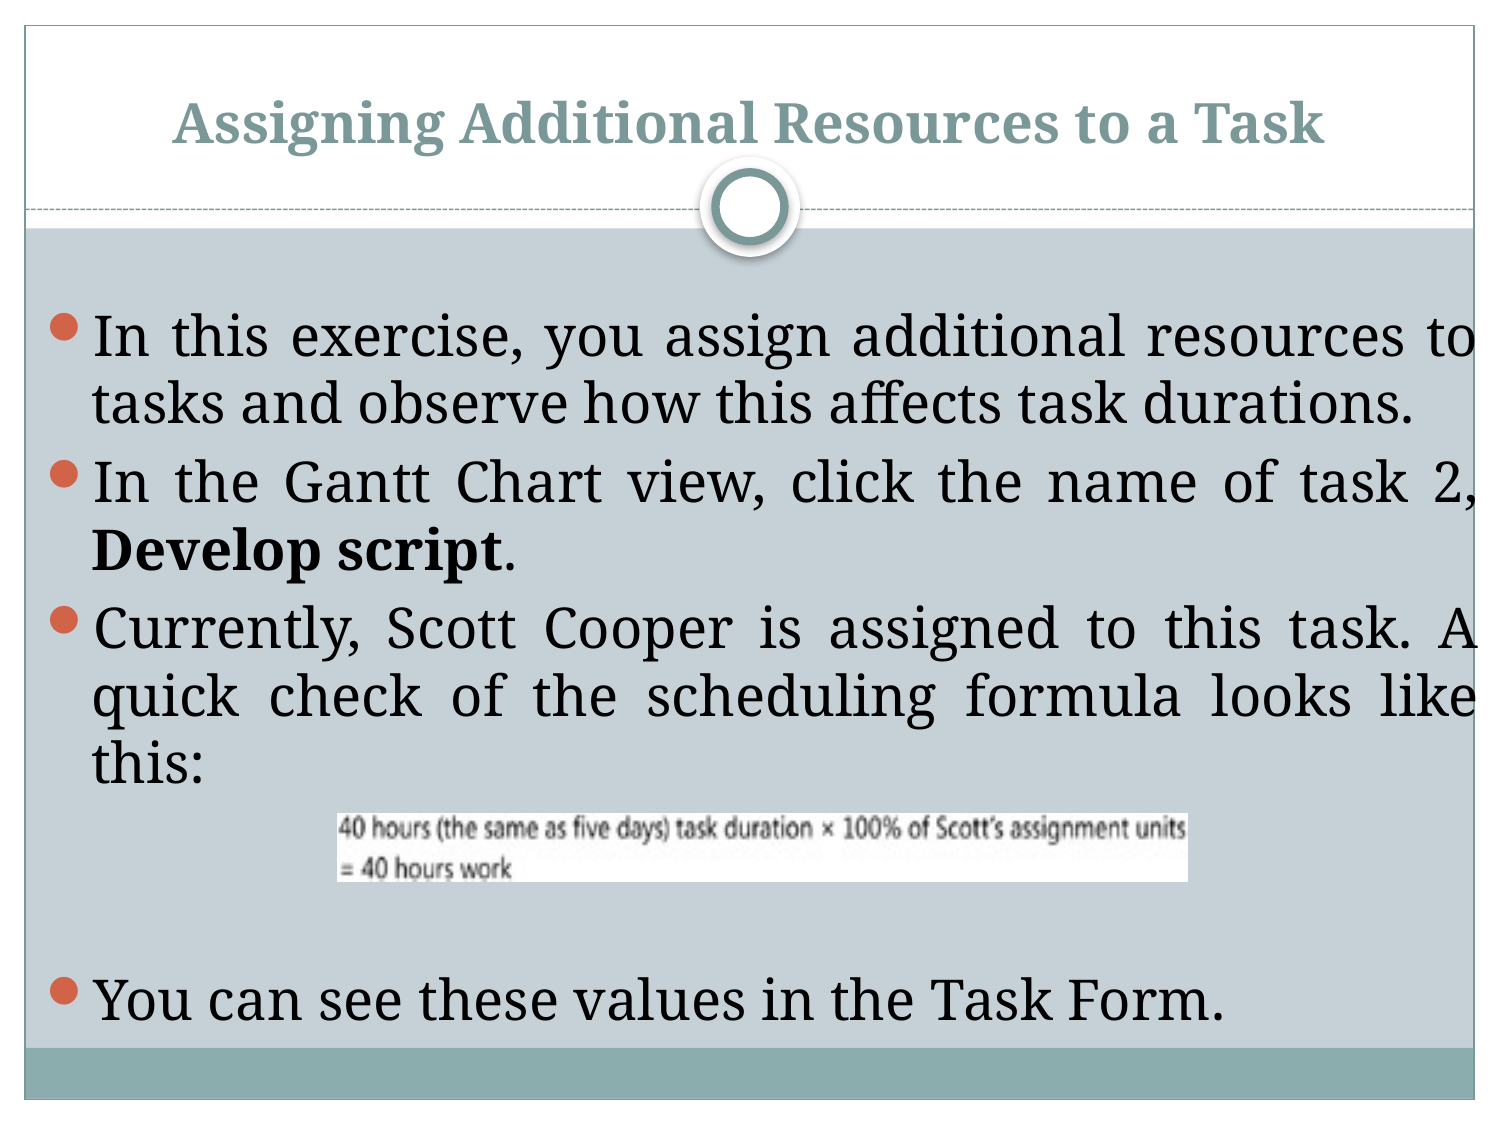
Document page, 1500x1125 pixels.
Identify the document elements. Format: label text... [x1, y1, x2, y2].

picture [337, 812, 1188, 882]
title Assigning Additional Resources to a Task [49, 37, 1450, 162]
list In this exercise, you assign additional resources to tasks and observe how this affects task durations. In the Gantt Chart view, click the name of task 2, Develop script. Currently, Scott Cooper is assigned to this task. A quick check of the scheduling formula looks like this: You can see these values in the Task Form. [31, 292, 1494, 1125]
